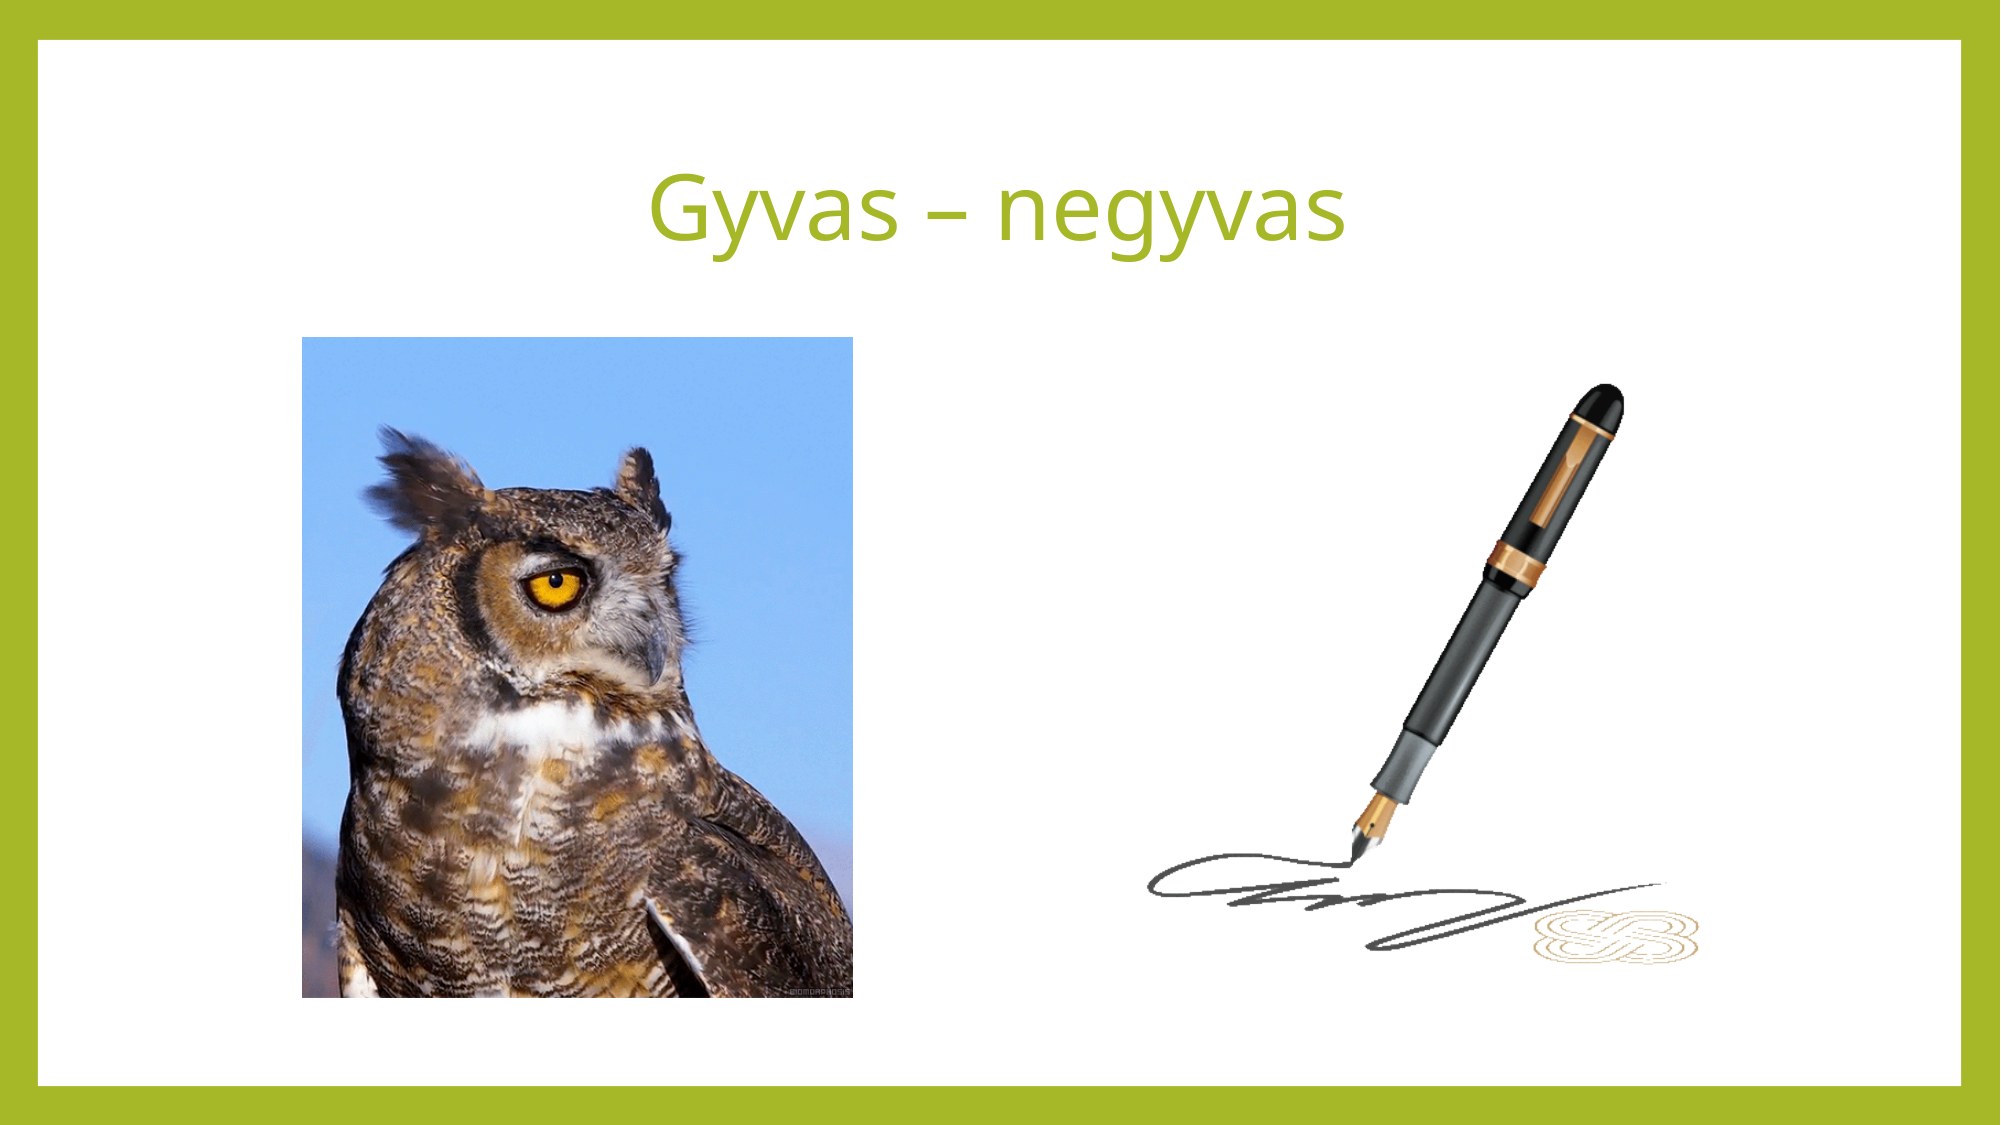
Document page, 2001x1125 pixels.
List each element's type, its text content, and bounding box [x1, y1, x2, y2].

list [1087, 337, 1749, 998]
title Gyvas – negyvas [187, 99, 1808, 323]
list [302, 337, 853, 998]
